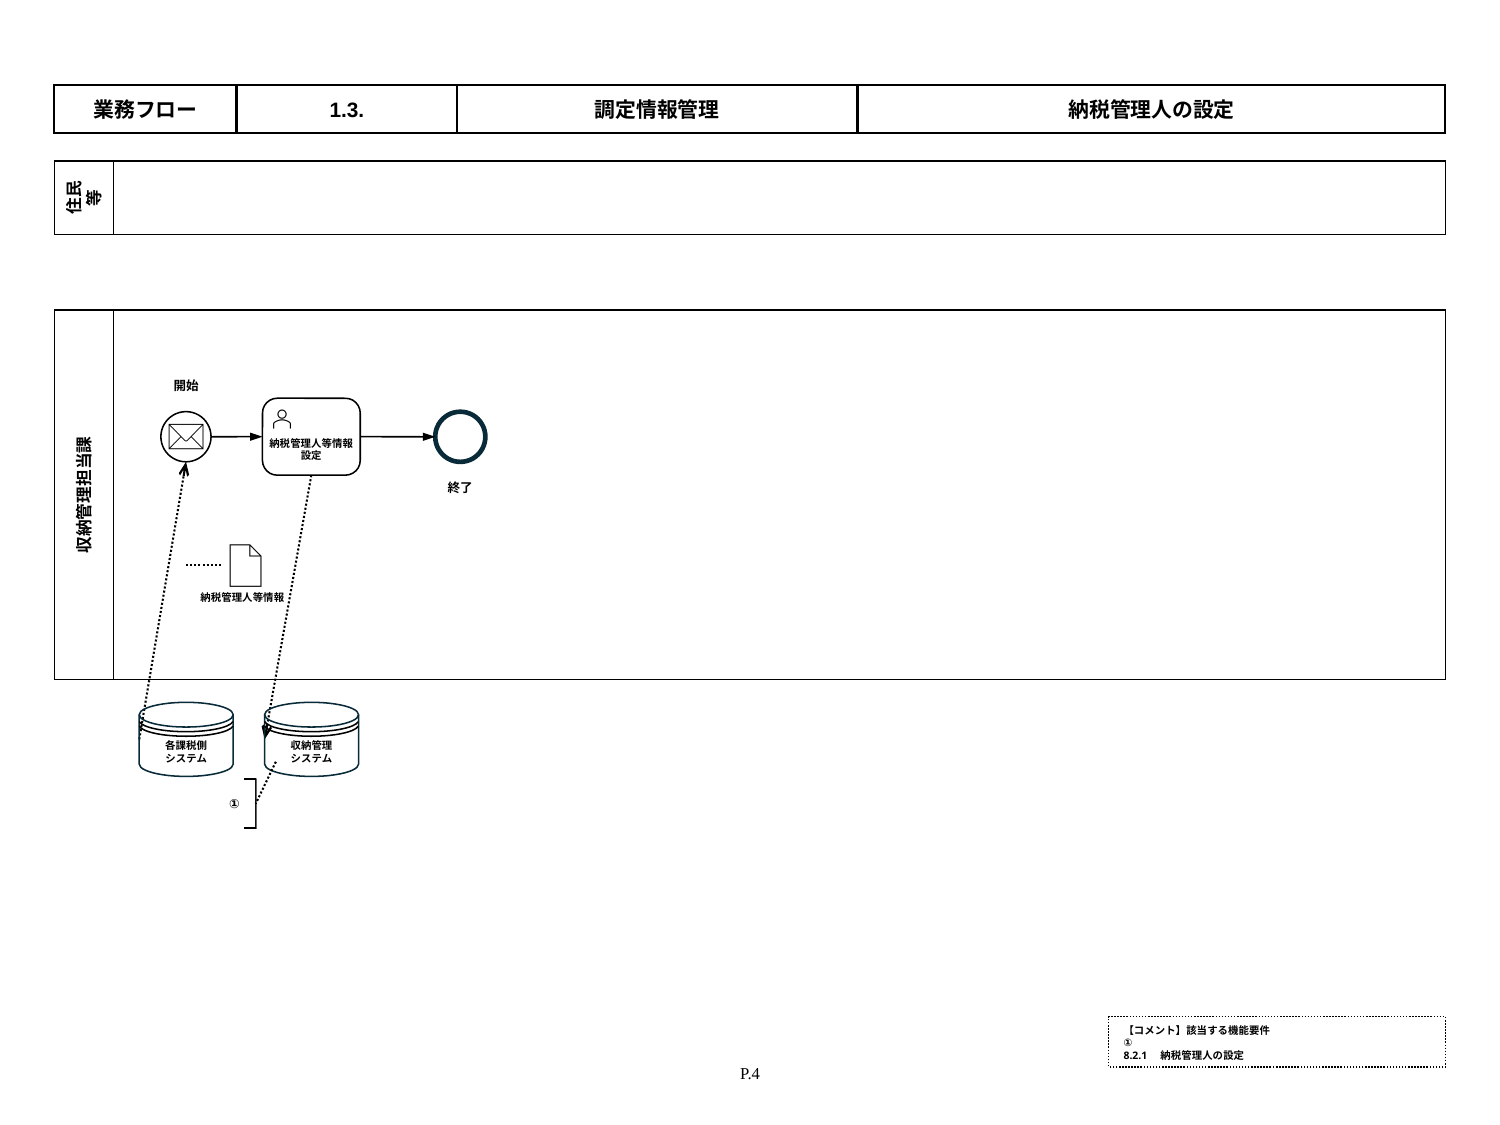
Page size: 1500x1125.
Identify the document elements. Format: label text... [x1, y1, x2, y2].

text_box 【コメント】該当する機能要件 ① 8.2.1 納税管理人の設定 [1107, 1015, 1447, 1068]
slide_number P.4 [581, 1042, 919, 1103]
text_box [138, 701, 234, 777]
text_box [160, 411, 212, 463]
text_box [160, 539, 324, 621]
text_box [263, 701, 360, 777]
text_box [151, 761, 277, 829]
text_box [53, 160, 1447, 236]
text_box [53, 309, 1447, 681]
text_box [261, 397, 361, 476]
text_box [53, 84, 1447, 134]
